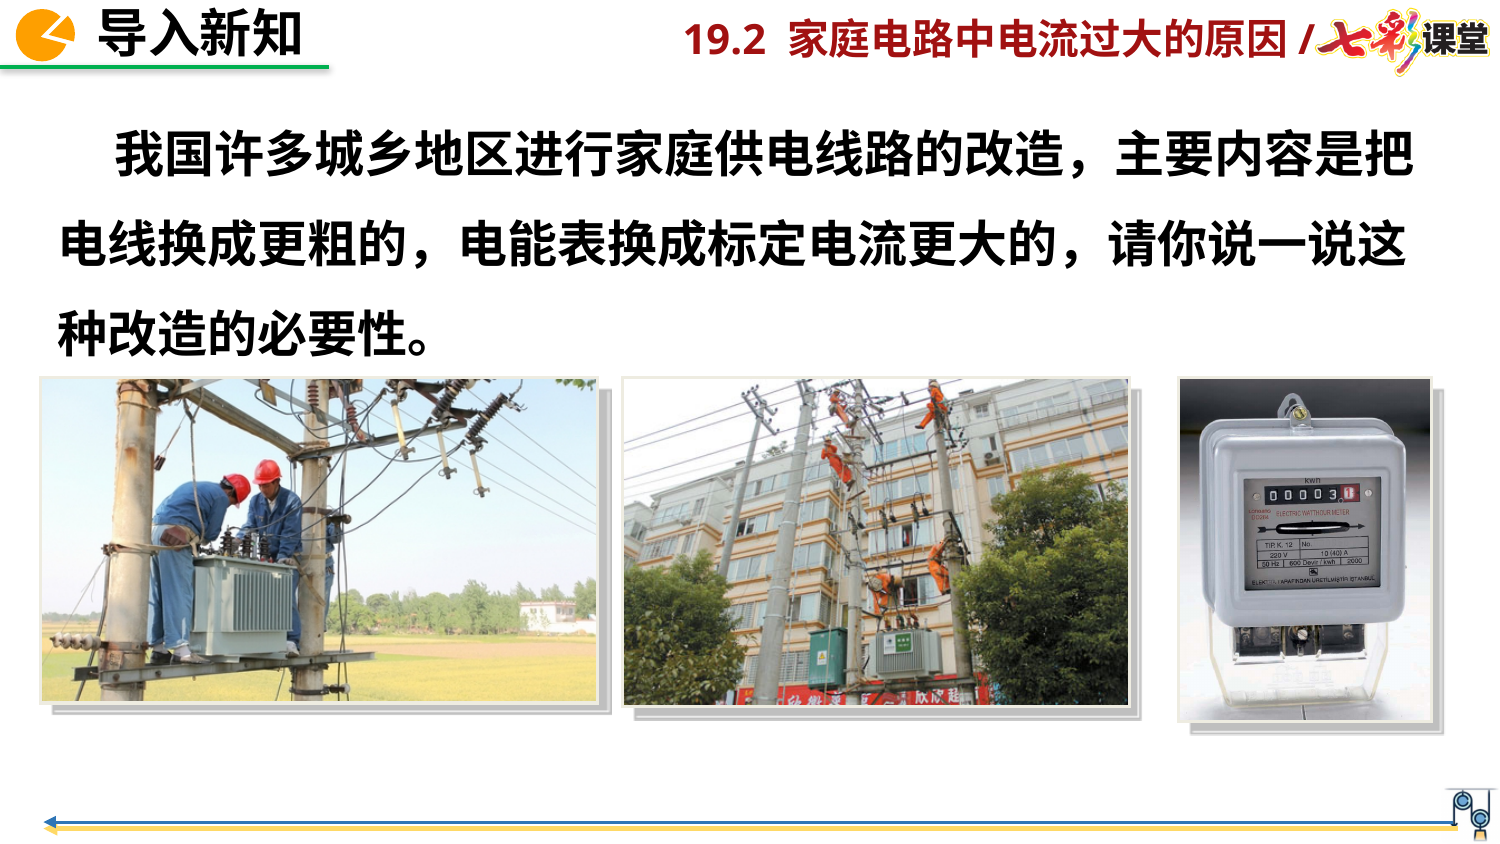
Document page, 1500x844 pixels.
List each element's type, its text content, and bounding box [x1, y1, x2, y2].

picture [1449, 793, 1493, 836]
picture [623, 378, 1129, 705]
picture [1313, 7, 1492, 77]
picture [41, 378, 597, 702]
text_box 我国许多城乡地区进行家庭供电线路的改造，主要内容是把电线换成更粗的，电能表换成标定电流更大的，请你说一说这种改造的必要性。 [42, 85, 1435, 371]
picture [1179, 378, 1430, 721]
